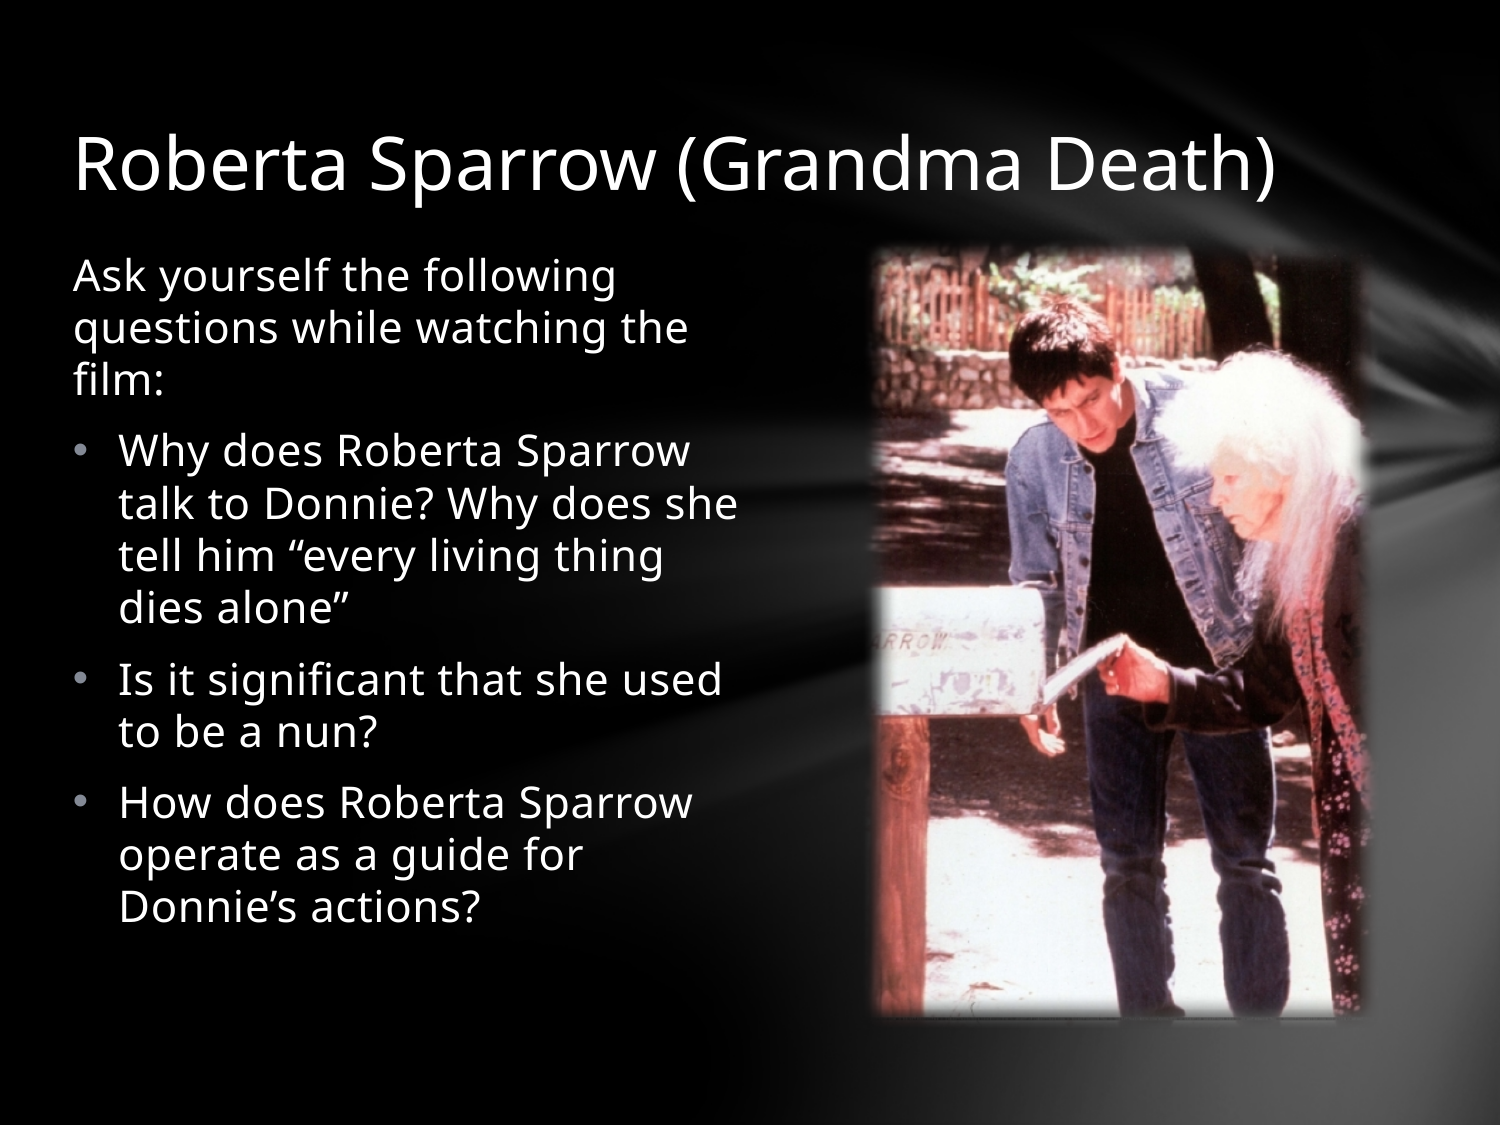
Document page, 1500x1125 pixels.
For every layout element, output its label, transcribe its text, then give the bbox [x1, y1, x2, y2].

picture [862, 237, 1380, 1030]
list Ask yourself the following questions while watching the film: Why does Roberta Sparrow talk to Donnie? Why does she tell him “every living thing dies alone” Is it significant that she used to be a nun? How does Roberta Sparrow operate as a guide for Donnie’s actions? [57, 240, 762, 944]
title Roberta Sparrow (Grandma Death) [57, 37, 1319, 213]
